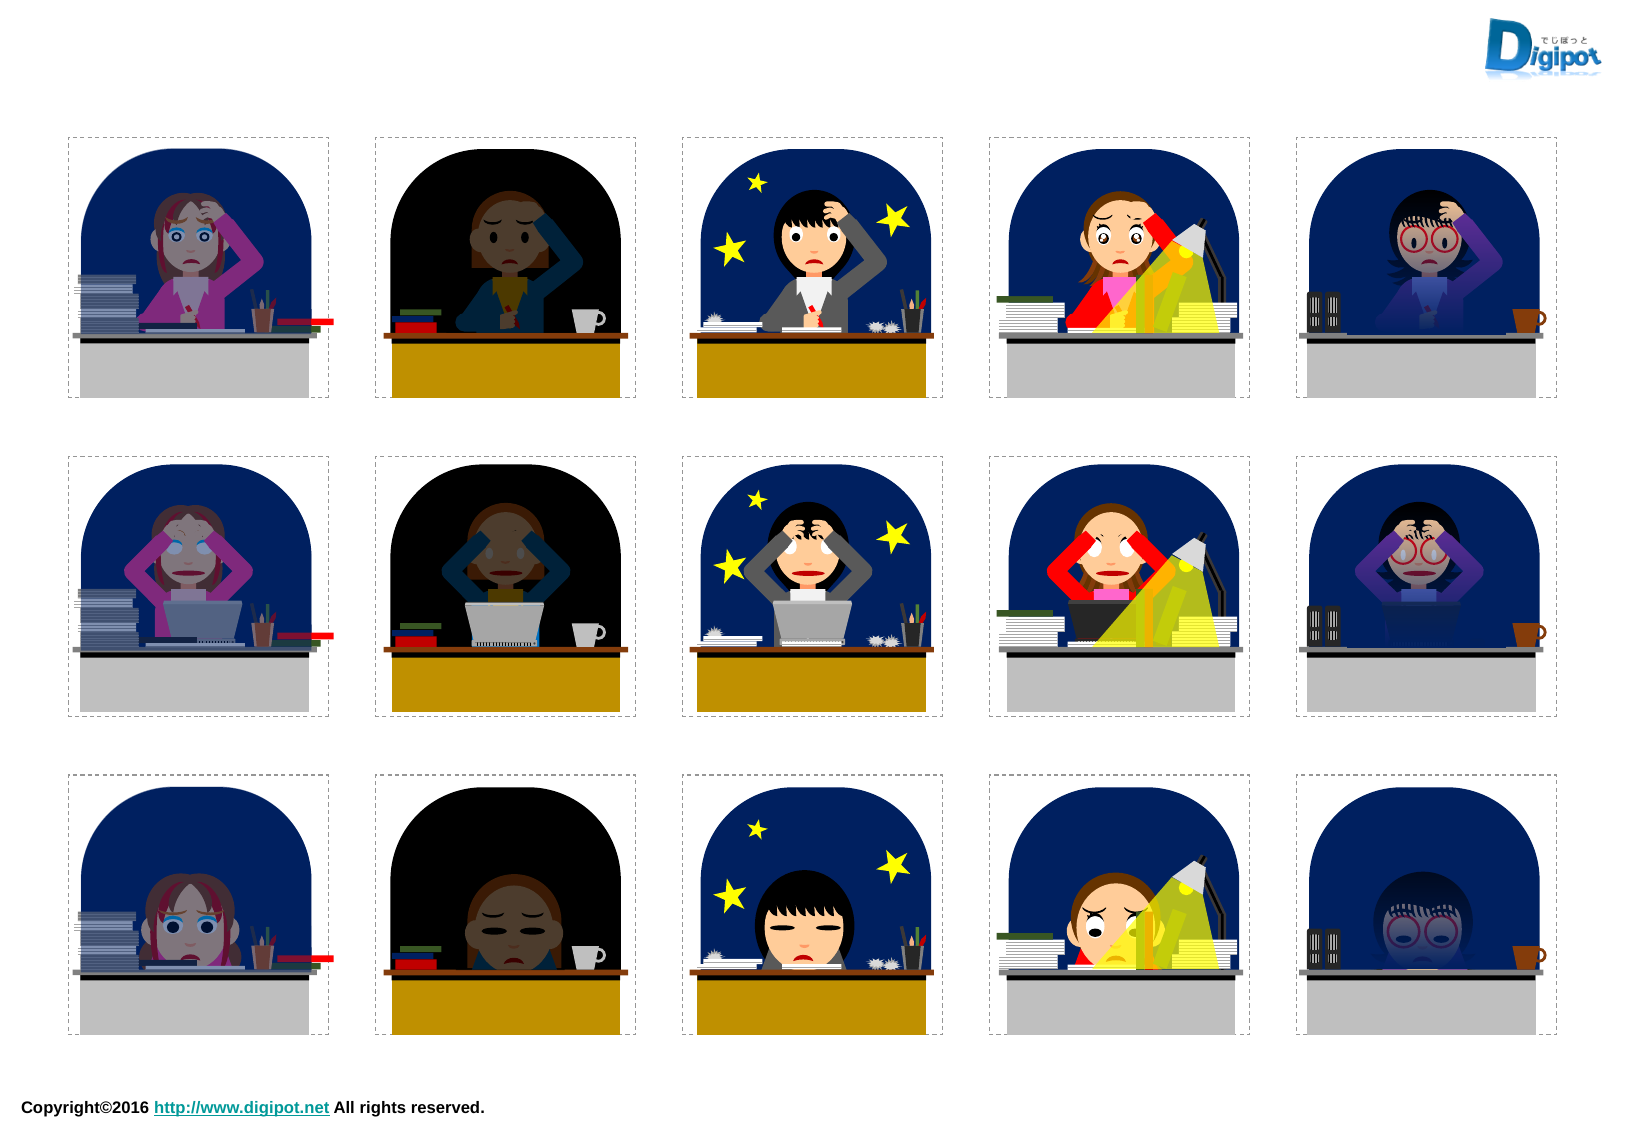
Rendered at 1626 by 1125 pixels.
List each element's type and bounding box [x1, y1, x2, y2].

text_box [689, 786, 935, 1035]
text_box [996, 786, 1244, 1035]
text_box [689, 148, 935, 398]
text_box [383, 786, 629, 1035]
text_box [1298, 786, 1547, 1035]
text_box [1298, 464, 1547, 712]
text_box [1298, 148, 1547, 398]
text_box [996, 464, 1244, 712]
text_box [383, 464, 629, 712]
picture [1485, 18, 1602, 82]
text_box [383, 148, 629, 398]
text_box [72, 464, 334, 712]
text_box [72, 786, 334, 1035]
text_box [72, 148, 334, 398]
text_box [689, 464, 935, 712]
text_box [996, 148, 1244, 398]
